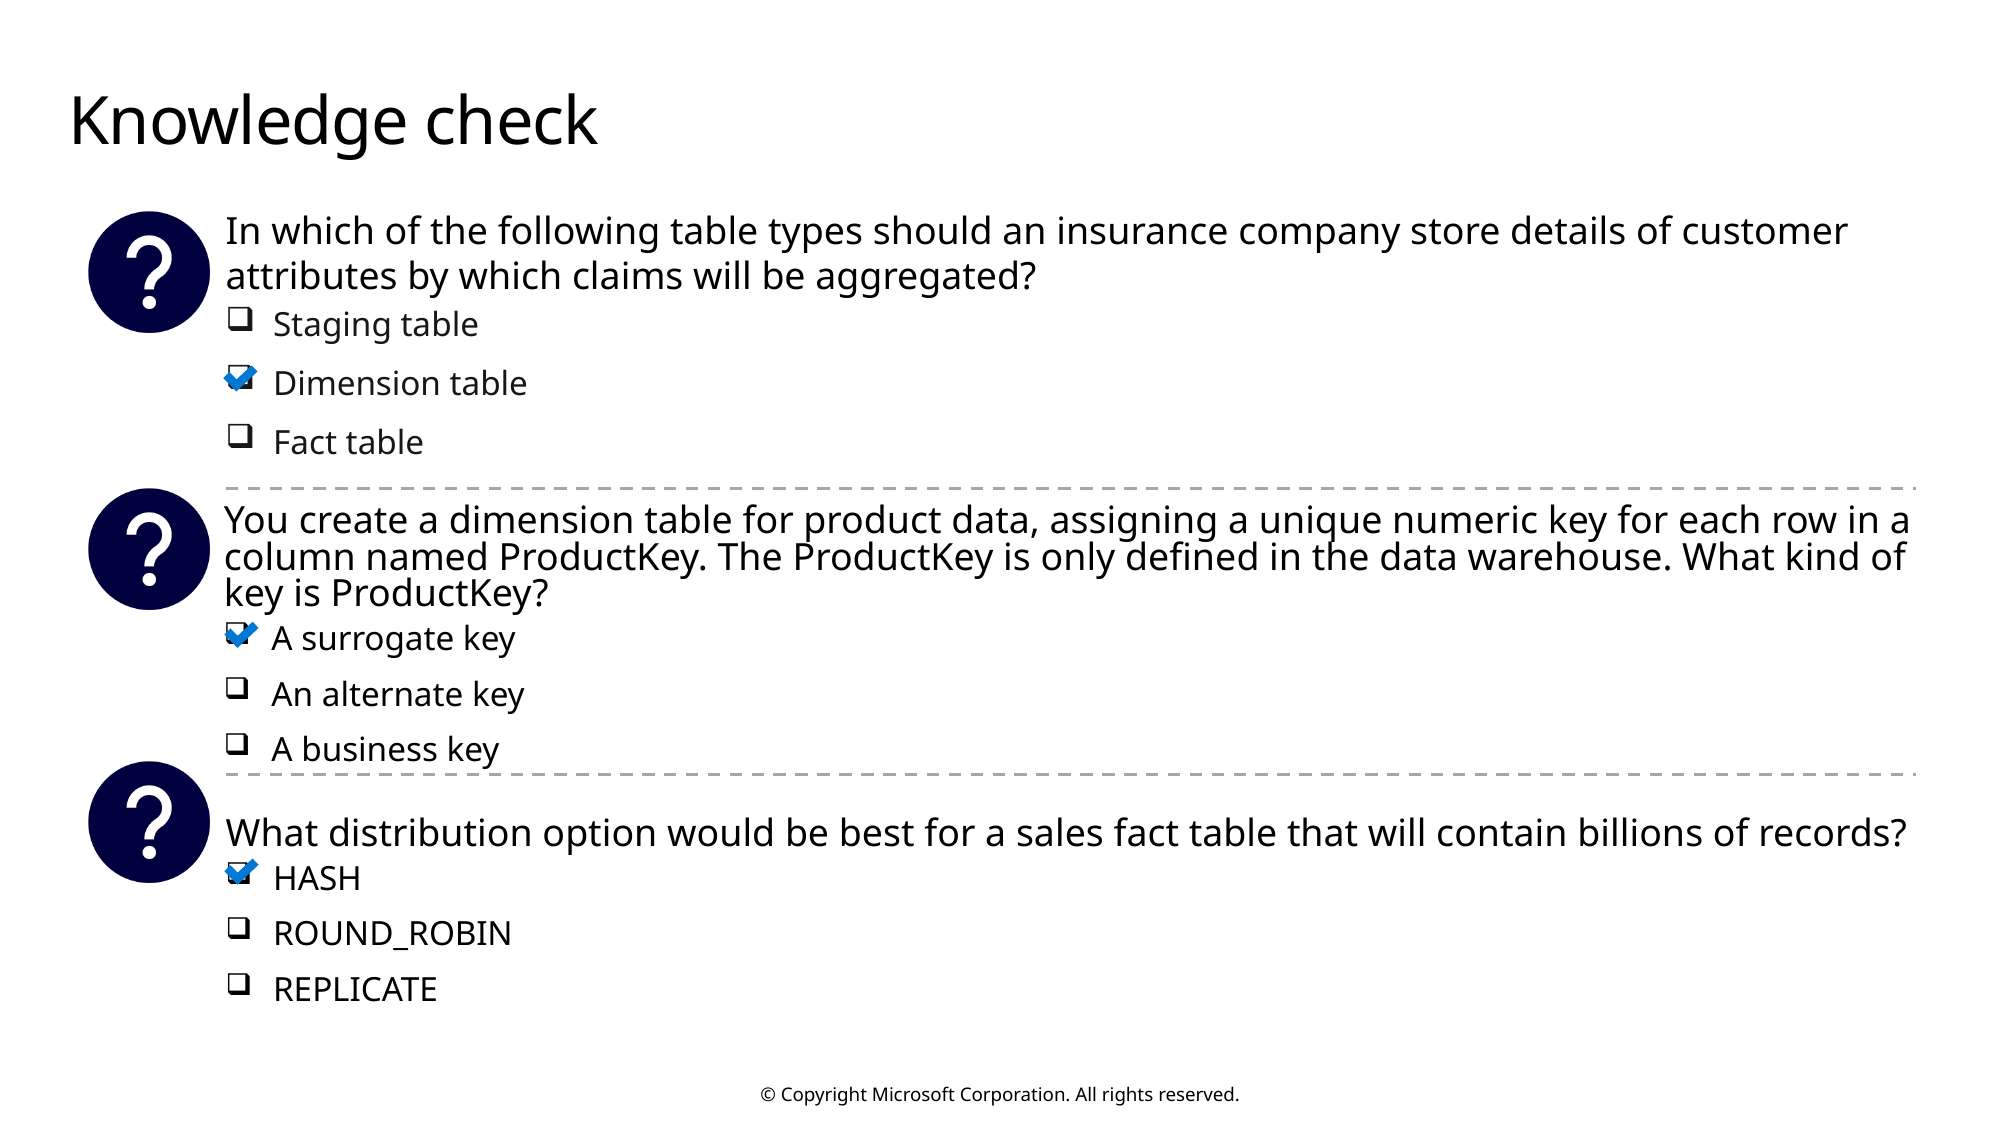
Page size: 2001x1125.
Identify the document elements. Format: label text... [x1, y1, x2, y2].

text_box [228, 625, 255, 645]
picture [72, 745, 226, 899]
list You create a dimension table for product data, assigning a unique numeric key for each row in a column named ProductKey. The ProductKey is only defined in the data warehouse. What kind of key is ProductKey? A surrogate key An alternate key A business key [224, 517, 1928, 755]
title Knowledge check [68, 72, 1930, 184]
list What distribution option would be best for a sales fact table that will contain billions of records? HASH ROUND_ROBIN REPLICATE [225, 784, 1930, 1041]
text_box [226, 368, 254, 388]
picture [72, 471, 226, 626]
list In which of the following table types should an insurance company store details of customer attributes by which claims will be aggregated? Staging table Dimension table Fact table [225, 215, 1930, 453]
picture [72, 195, 226, 350]
text_box [228, 862, 255, 882]
